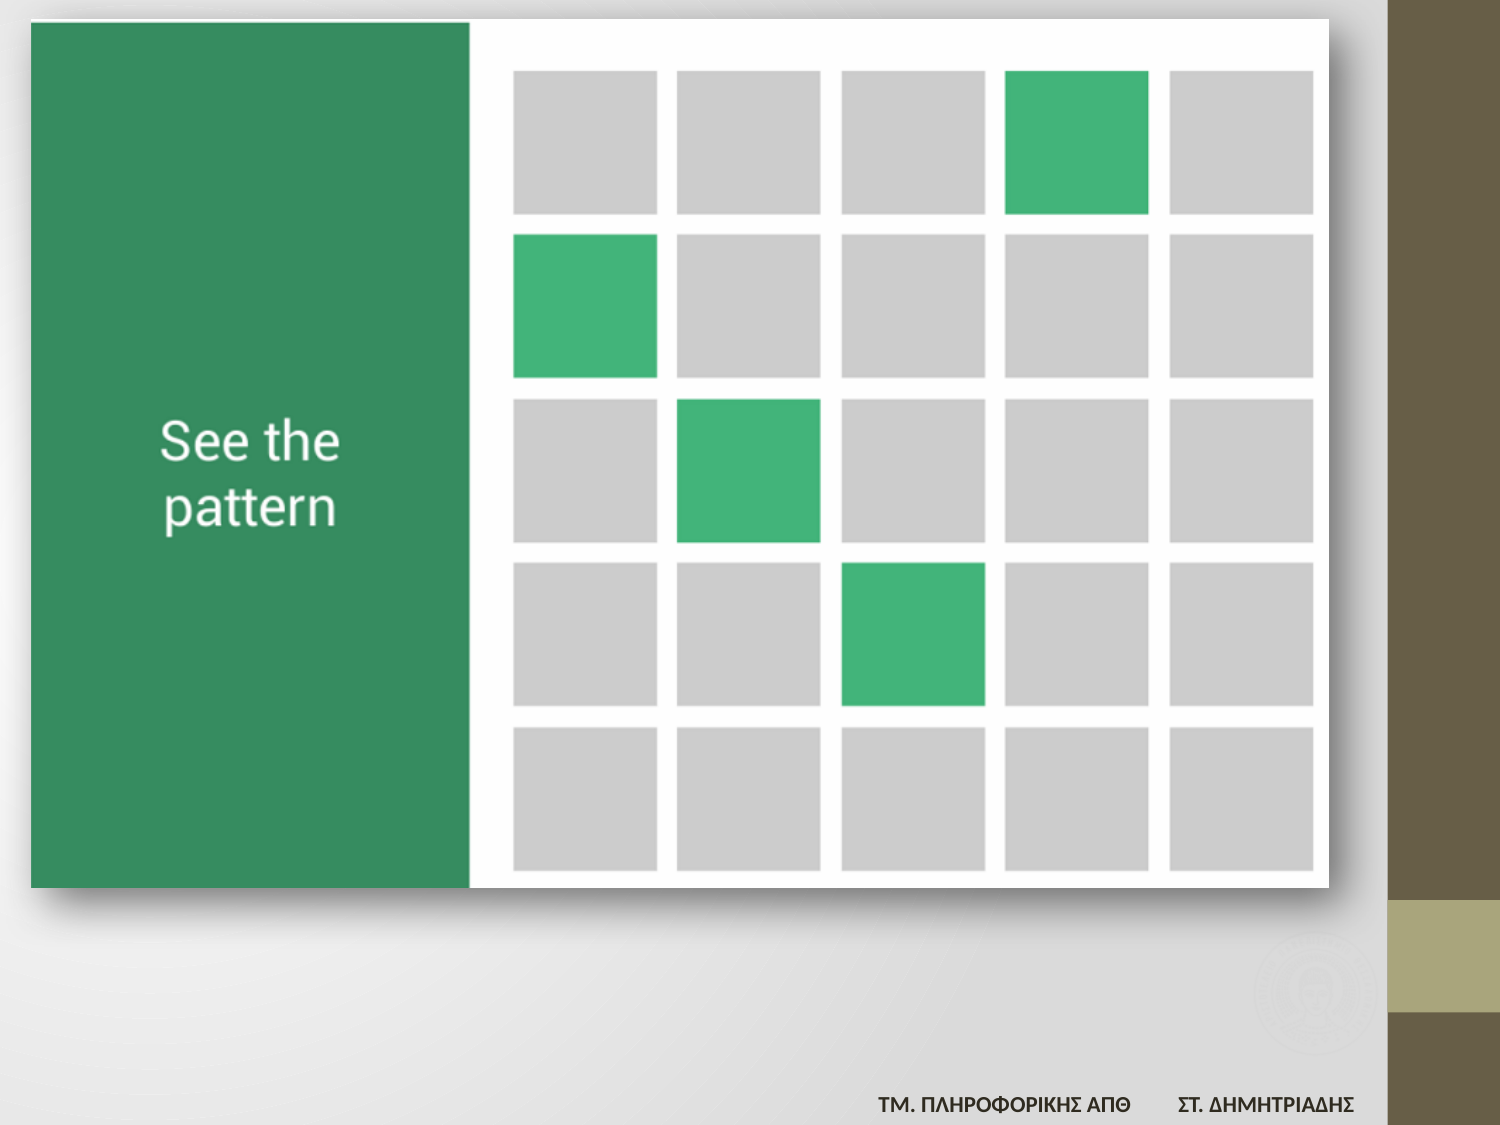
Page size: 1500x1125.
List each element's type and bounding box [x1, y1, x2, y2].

picture [30, 18, 1330, 889]
